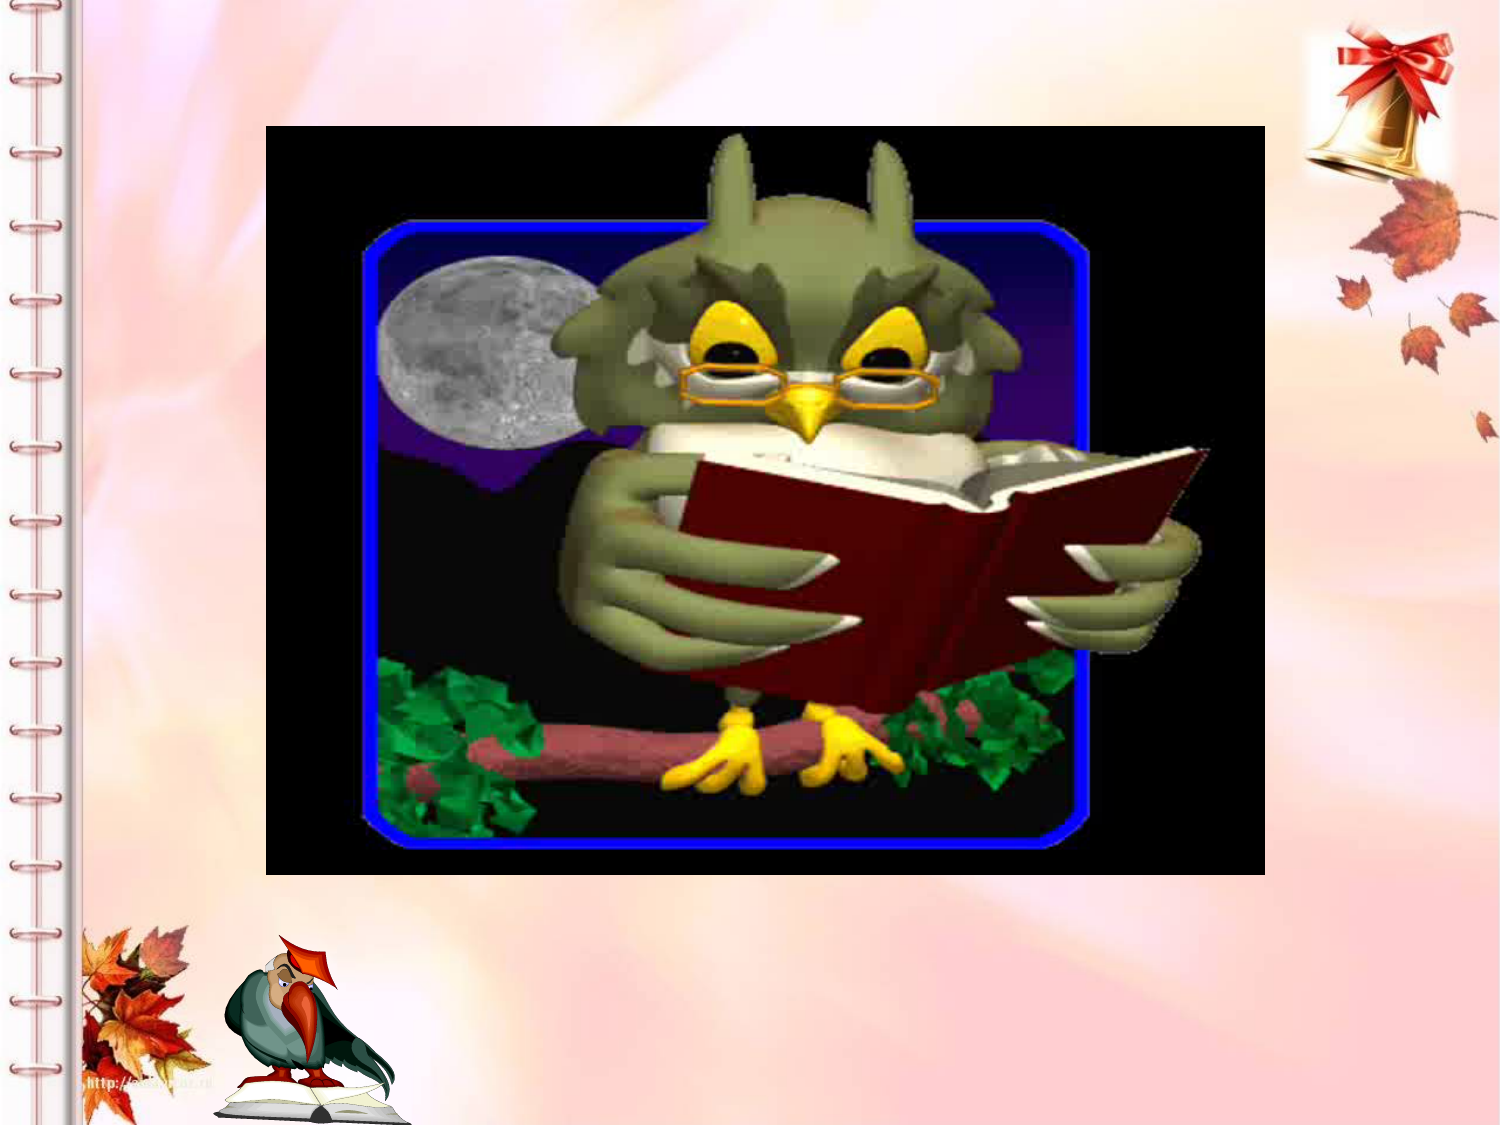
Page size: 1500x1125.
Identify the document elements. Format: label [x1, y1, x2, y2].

text_box [265, 125, 1266, 876]
picture [0, 0, 1500, 1125]
